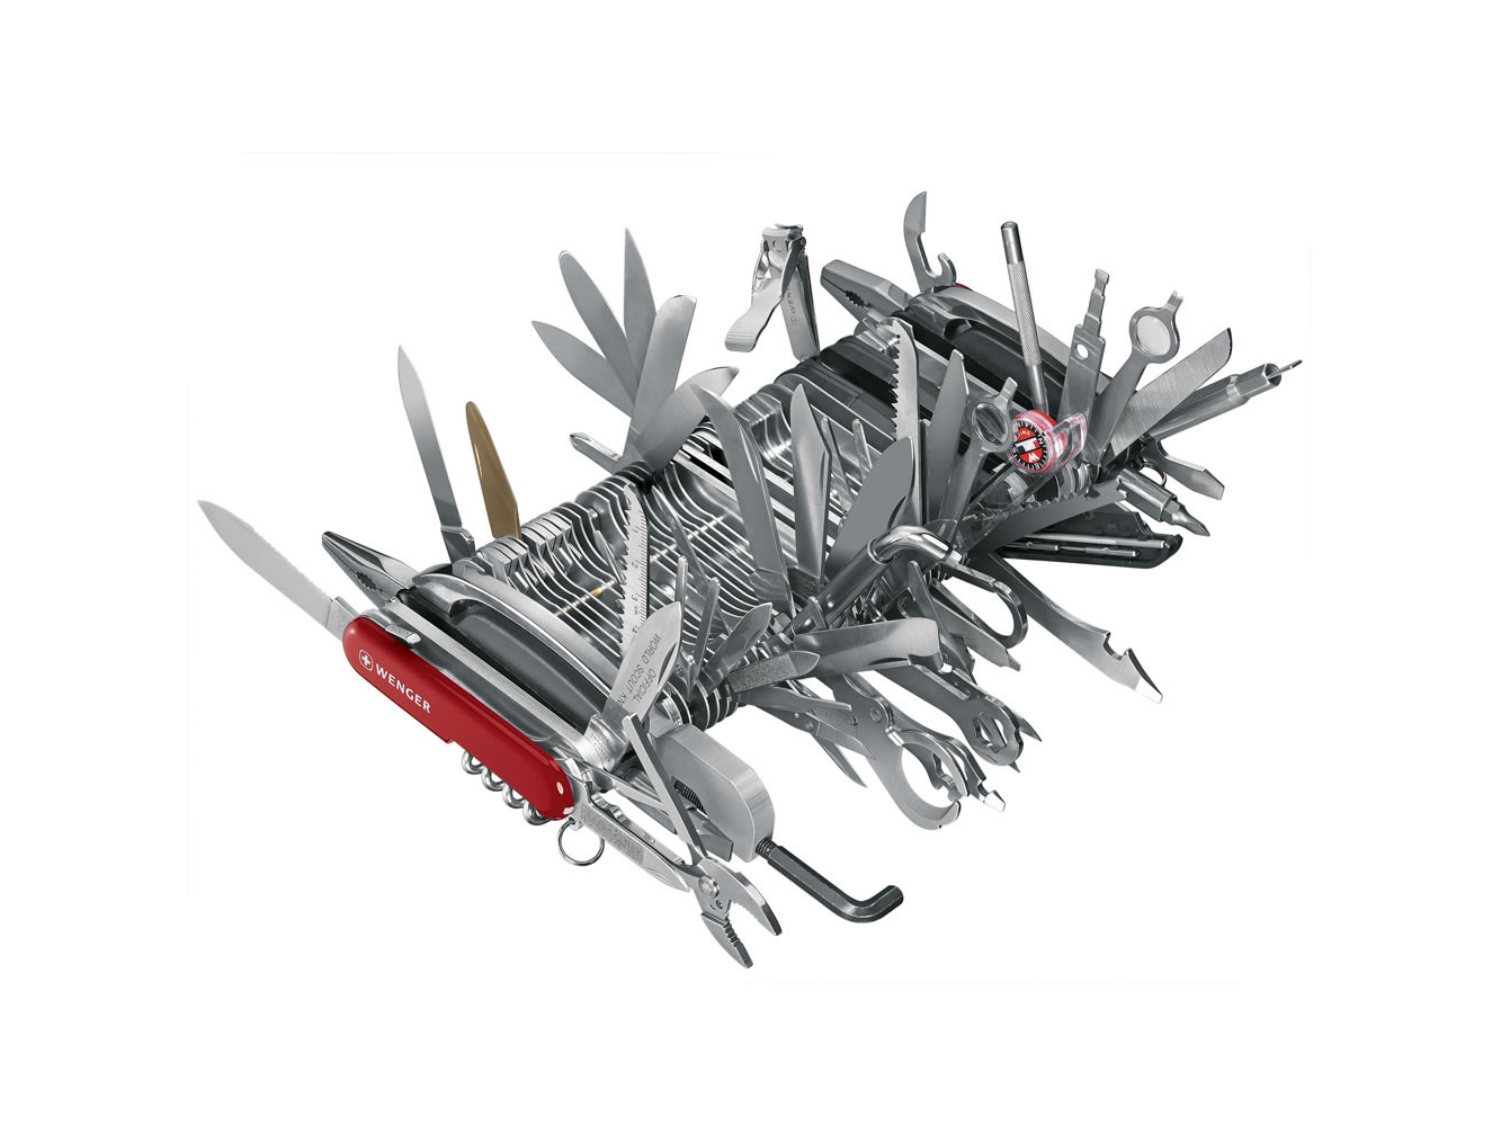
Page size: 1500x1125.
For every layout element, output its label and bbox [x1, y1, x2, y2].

picture [187, 0, 1313, 1125]
